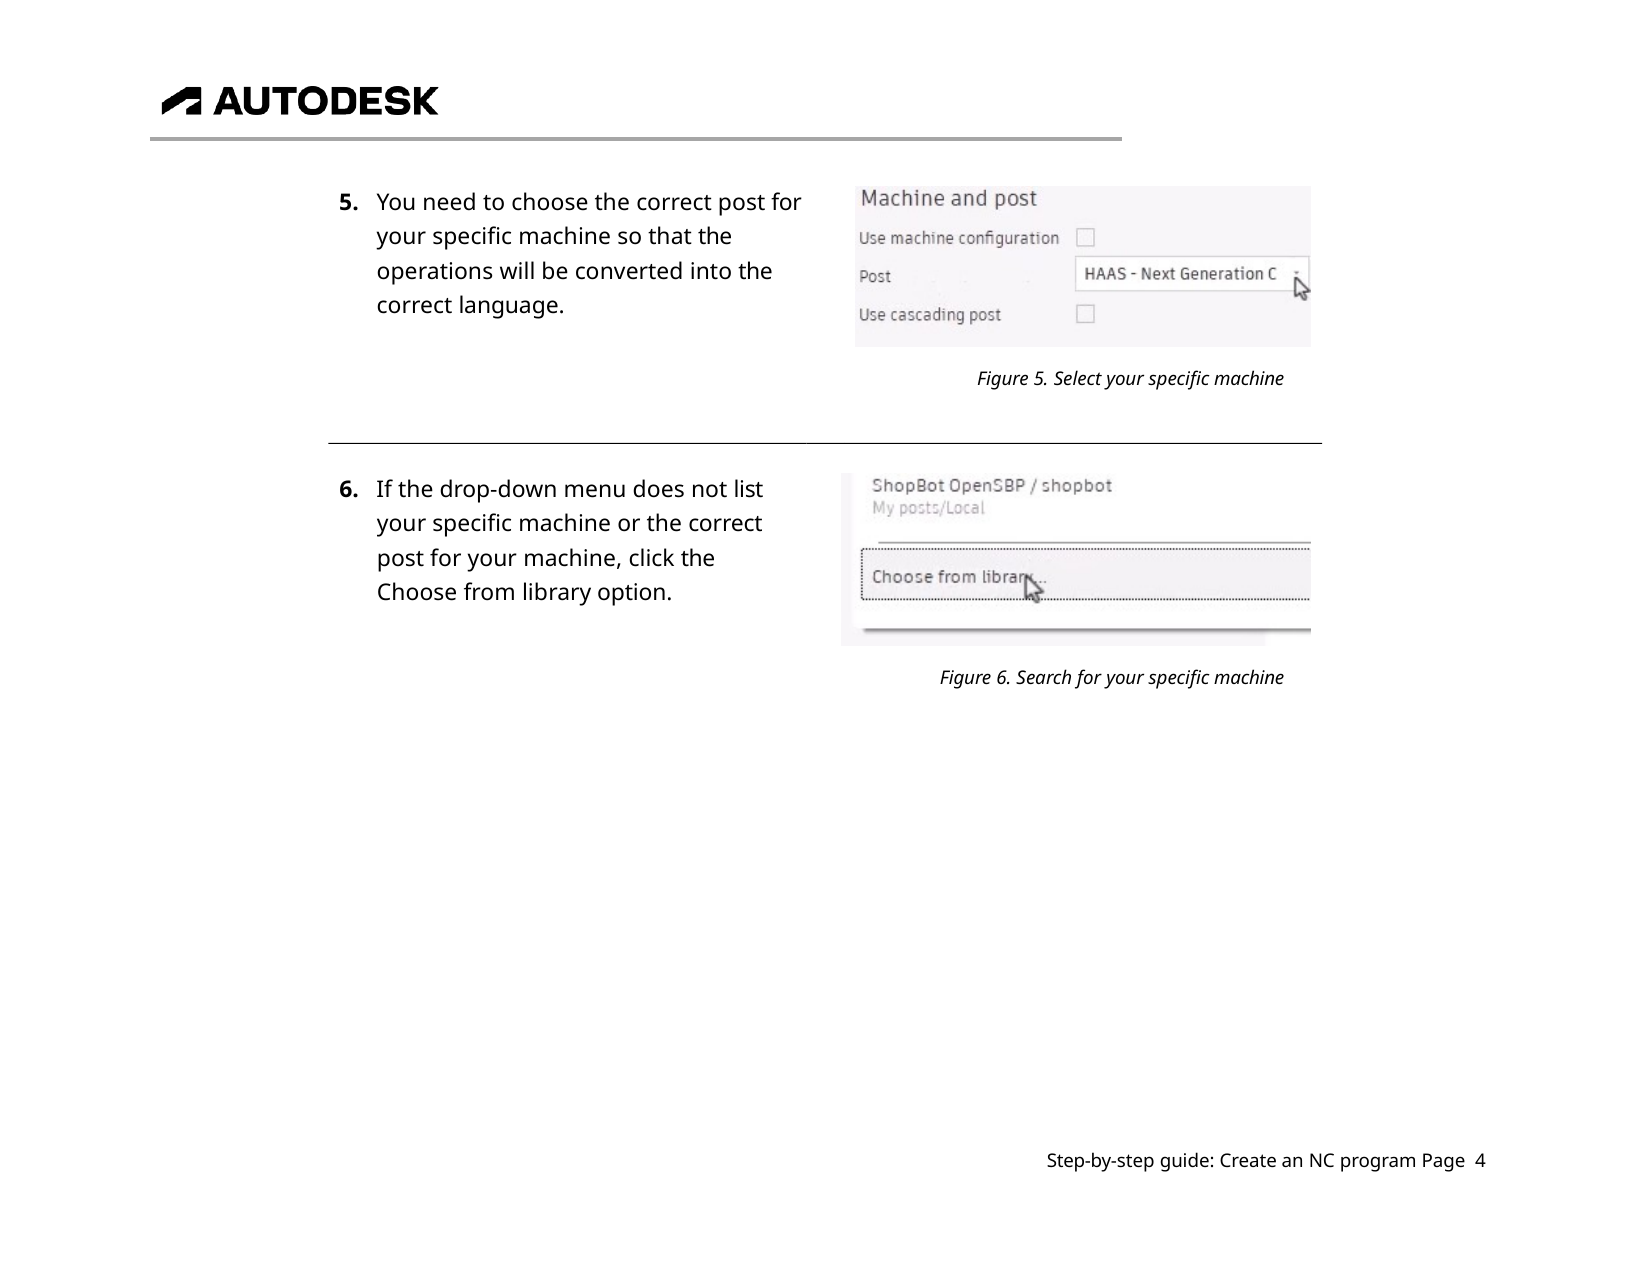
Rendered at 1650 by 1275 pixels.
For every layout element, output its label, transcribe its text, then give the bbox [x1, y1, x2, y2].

picture [854, 186, 1311, 347]
picture [161, 86, 439, 115]
slide_number Step-by-step guide: Create an NC program Page 10 [1044, 1145, 1509, 1275]
text_box 5. You need to choose the correct post for your specific machine so that the operations will be converted into the correct language. [337, 178, 805, 318]
text_box Figure 5. Select your specific machine [975, 364, 1313, 389]
text_box Figure 6. Search for your specific machine [937, 663, 1313, 689]
picture [841, 473, 1311, 646]
text_box 6. If the drop-down menu does not list your specific machine or the correct post for your machine, click the Choose from library option. [337, 465, 771, 606]
